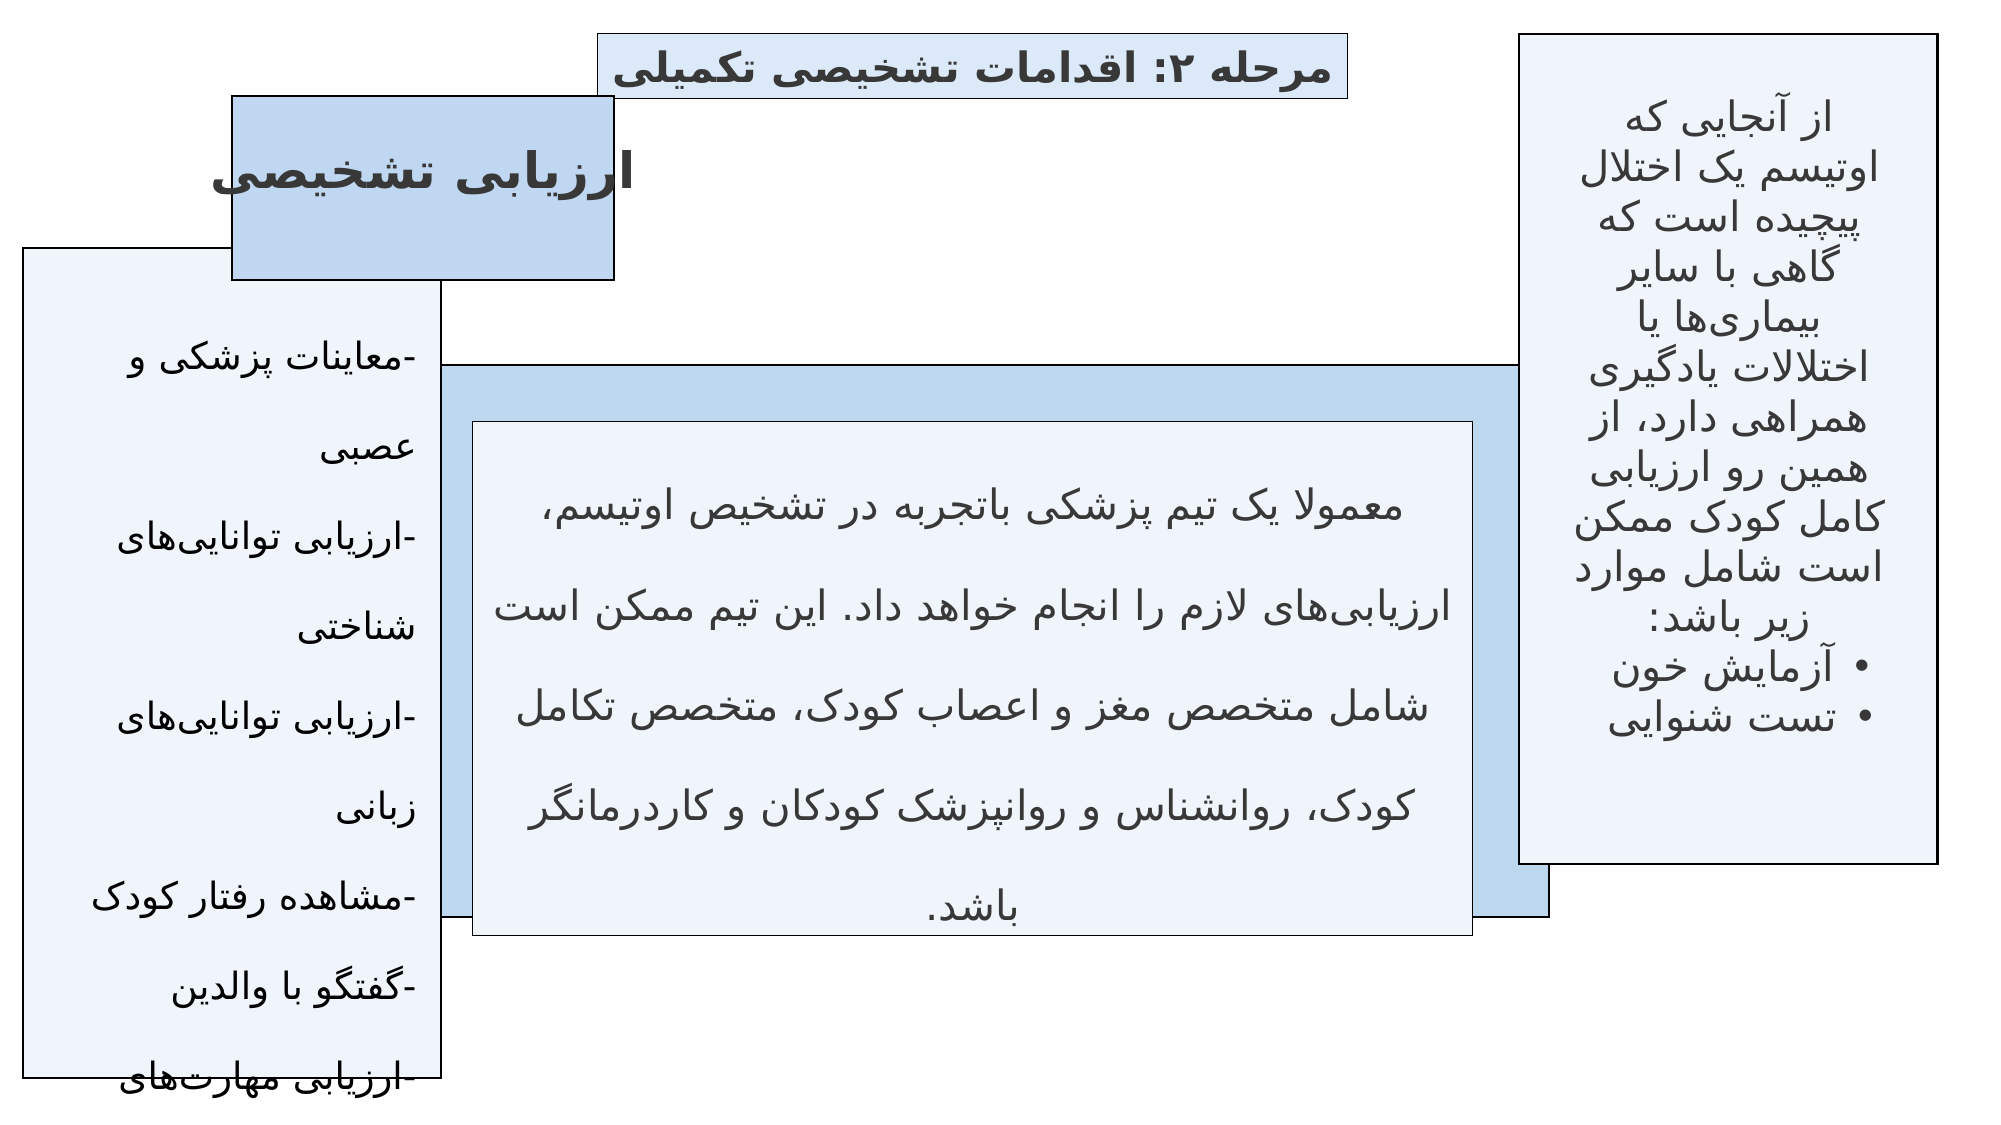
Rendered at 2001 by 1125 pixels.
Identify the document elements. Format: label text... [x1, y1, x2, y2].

text_box -معاینات پزشکی و عصبی -ارزیابی توانایی‌های شناختی -ارزیابی توانایی‌های زبانی -مشاهده رفتار کودک -گفتگو با والدین -ارزیابی مهارت‌های متناسب با سن کودک [25, 279, 432, 1125]
text_box از آنجایی که اوتیسم یک اختلال پیچیده است که گاهی با سایر بیماری‌ها یا اختلالات یادگیری همراهی دارد، از همین رو ارزیابی کامل کودک ممکن است شامل موارد زیر باشد: آزمایش خون تست شنوایی [1556, 82, 1903, 748]
text_box [22, 247, 231, 1079]
text_box [231, 95, 615, 131]
text_box ارزیابی تشخیصی [195, 131, 651, 206]
text_box معمولا یک تیم پزشکی باتجربه در تشخیص اوتیسم، ارزیابی‌های لازم را انجام خواهد داد. این تیم ممکن است شامل متخصص مغز و اعصاب کودک، متخصص تکامل کودک، روانشناس و روانپزشک کودکان و کاردرمانگر باشد. [472, 421, 1473, 936]
text_box [442, 364, 1550, 918]
text_box [432, 281, 442, 1079]
text_box مرحله ۲: اقدامات تشخیصی تکمیلی [597, 33, 1348, 99]
text_box [231, 206, 615, 281]
text_box [1518, 33, 1939, 865]
